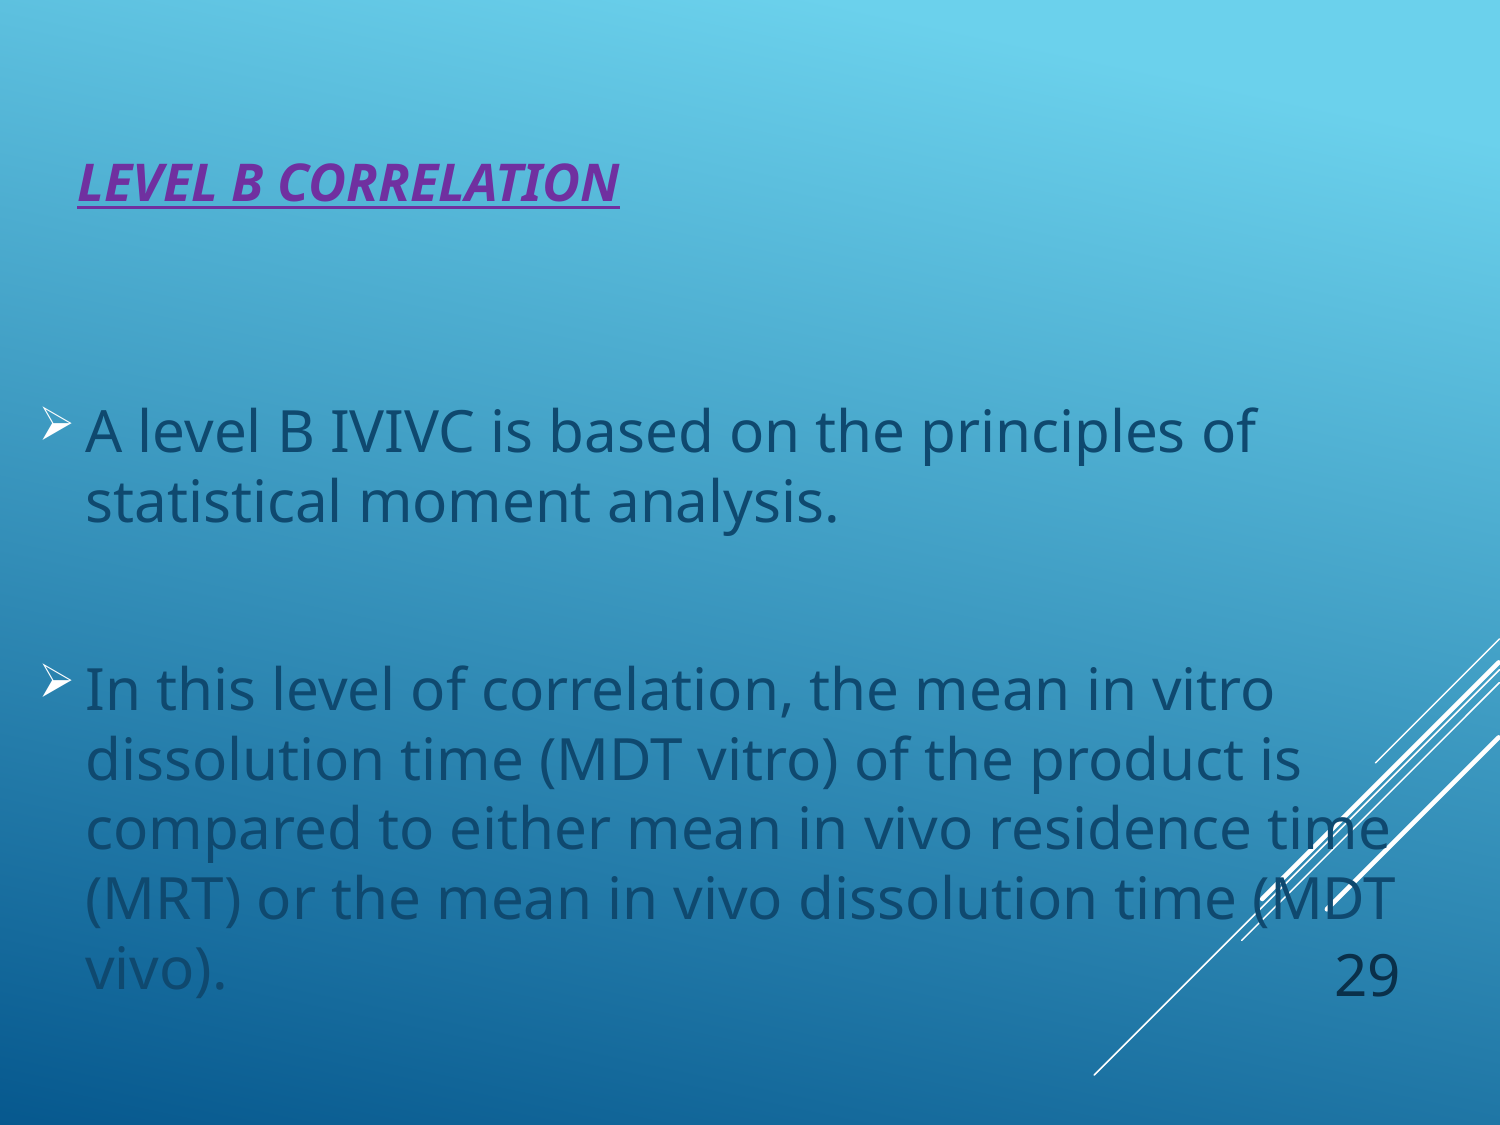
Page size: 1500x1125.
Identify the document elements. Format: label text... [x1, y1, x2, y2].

slide_number 29 [1275, 915, 1416, 1025]
list A level B IVIVC is based on the principles of statistical moment analysis. In this level of correlation, the mean in vitro dissolution time (MDT vitro) of the product is compared to either mean in vivo residence time (MRT) or the mean in vivo dissolution time (MDT vivo). [23, 324, 1495, 1125]
title level B Correlation [62, 100, 1375, 221]
